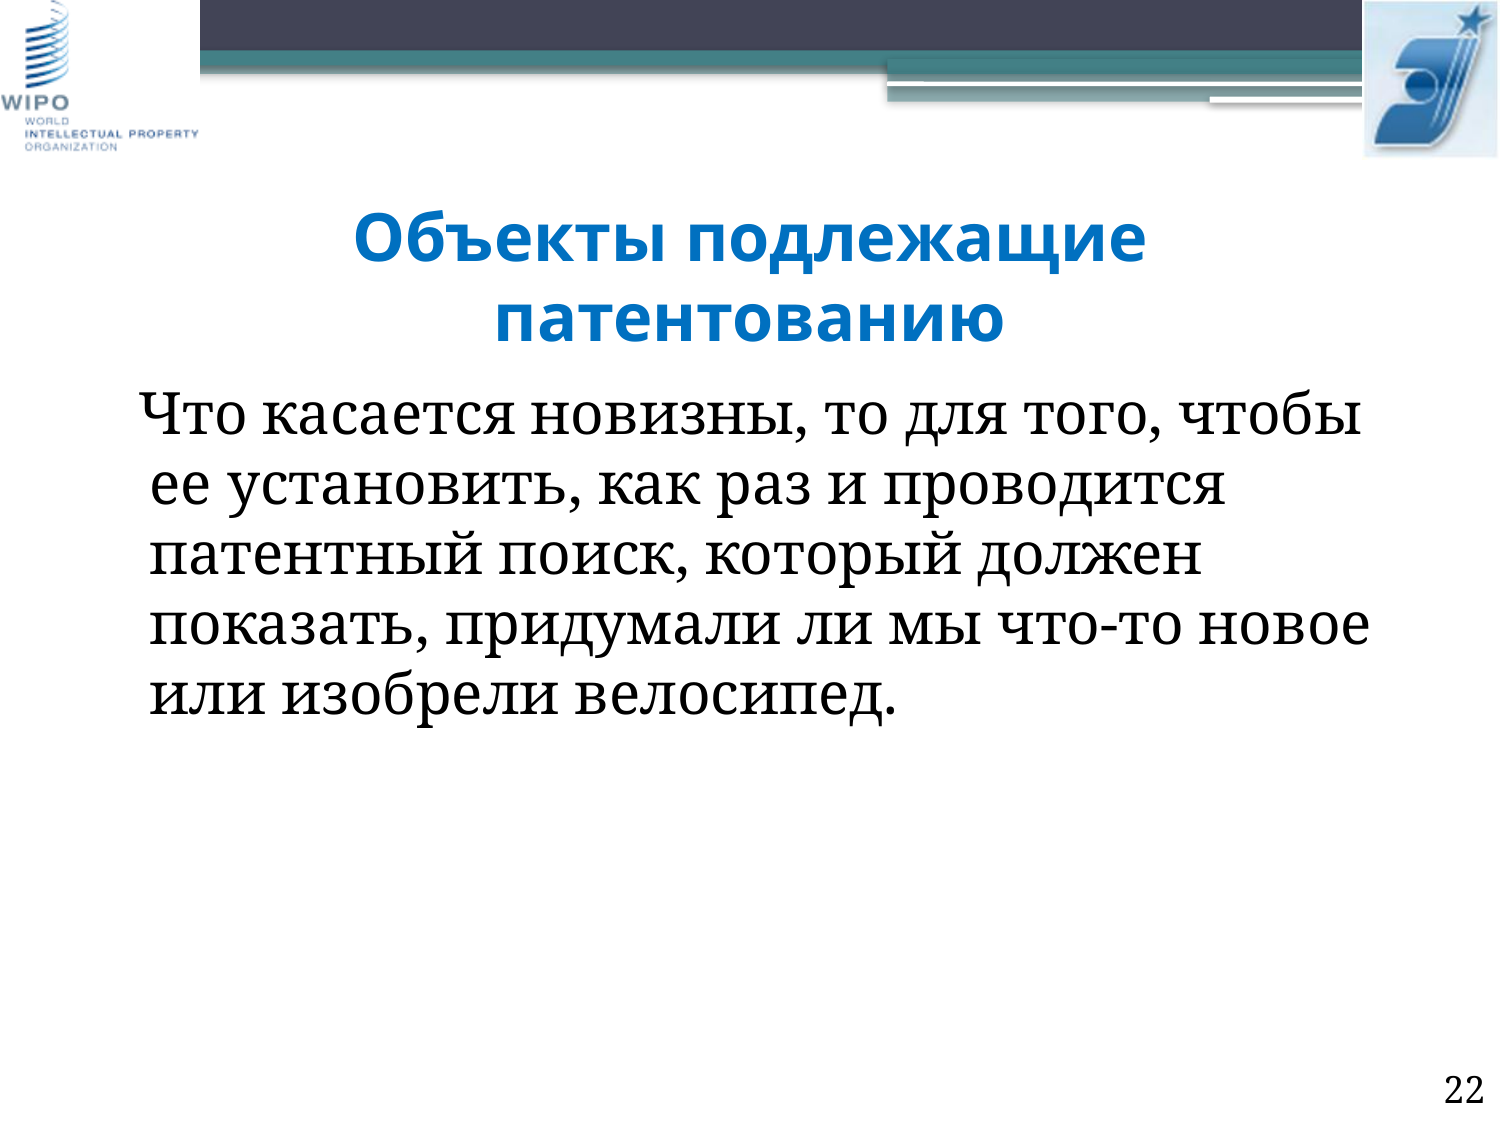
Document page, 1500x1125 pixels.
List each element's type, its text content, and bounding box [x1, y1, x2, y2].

picture [1362, 0, 1500, 161]
slide_number 22 [1374, 1065, 1500, 1125]
picture [0, 0, 200, 153]
list Что касается новизны, то для того, чтобы ее установить, как раз и проводится патентный поиск, который должен показать, придумали ли мы что-то новое или изобрели велосипед. [75, 368, 1425, 1079]
title Объекты подлежащие патентованию [75, 187, 1425, 363]
